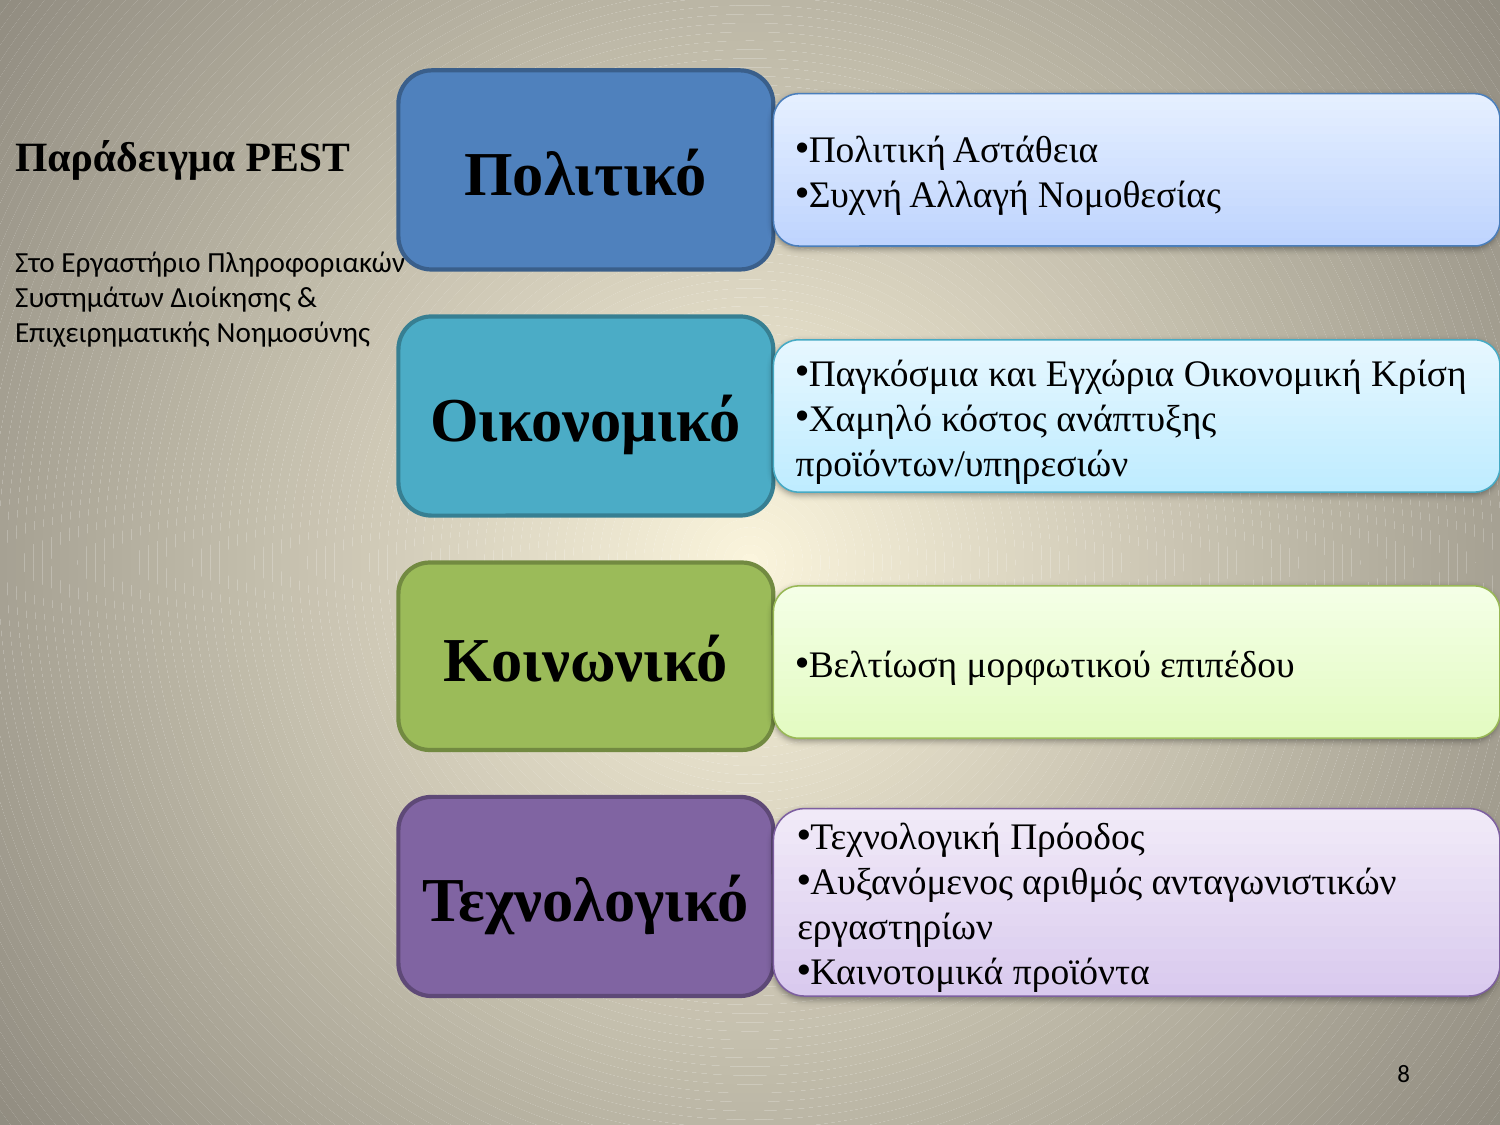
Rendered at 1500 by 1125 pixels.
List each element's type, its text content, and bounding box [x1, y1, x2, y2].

text_box Κοινωνικό [396, 560, 776, 753]
text_box Τεχνολογικό [396, 794, 775, 999]
text_box Πολιτική Αστάθεια Συχνή Αλλαγή Νομοθεσίας [772, 92, 1500, 247]
text_box Πολιτικό [396, 68, 776, 272]
slide_number 8 [1074, 1042, 1425, 1103]
title Παράδειγμα PEST [0, 0, 434, 188]
text_box Παγκόσμια και Εγχώρια Οικονομική Κρίση Χαμηλό κόστος ανάπτυξης προϊόντων/υπηρεσιών [772, 339, 1500, 493]
text_box Βελτίωση μορφωτικού επιπέδου [772, 585, 1500, 740]
text_box Τεχνολογική Πρόοδος Αυξανόμενος αριθμός ανταγωνιστικών εργαστηρίων Καινοτομικά προϊόντα [772, 807, 1500, 997]
list Στο Εργαστήριο Πληροφοριακών Συστημάτων Διοίκησης & Επιχειρηματικής Νοημοσύνης [0, 235, 434, 1005]
text_box Οικονομικό [396, 314, 776, 518]
